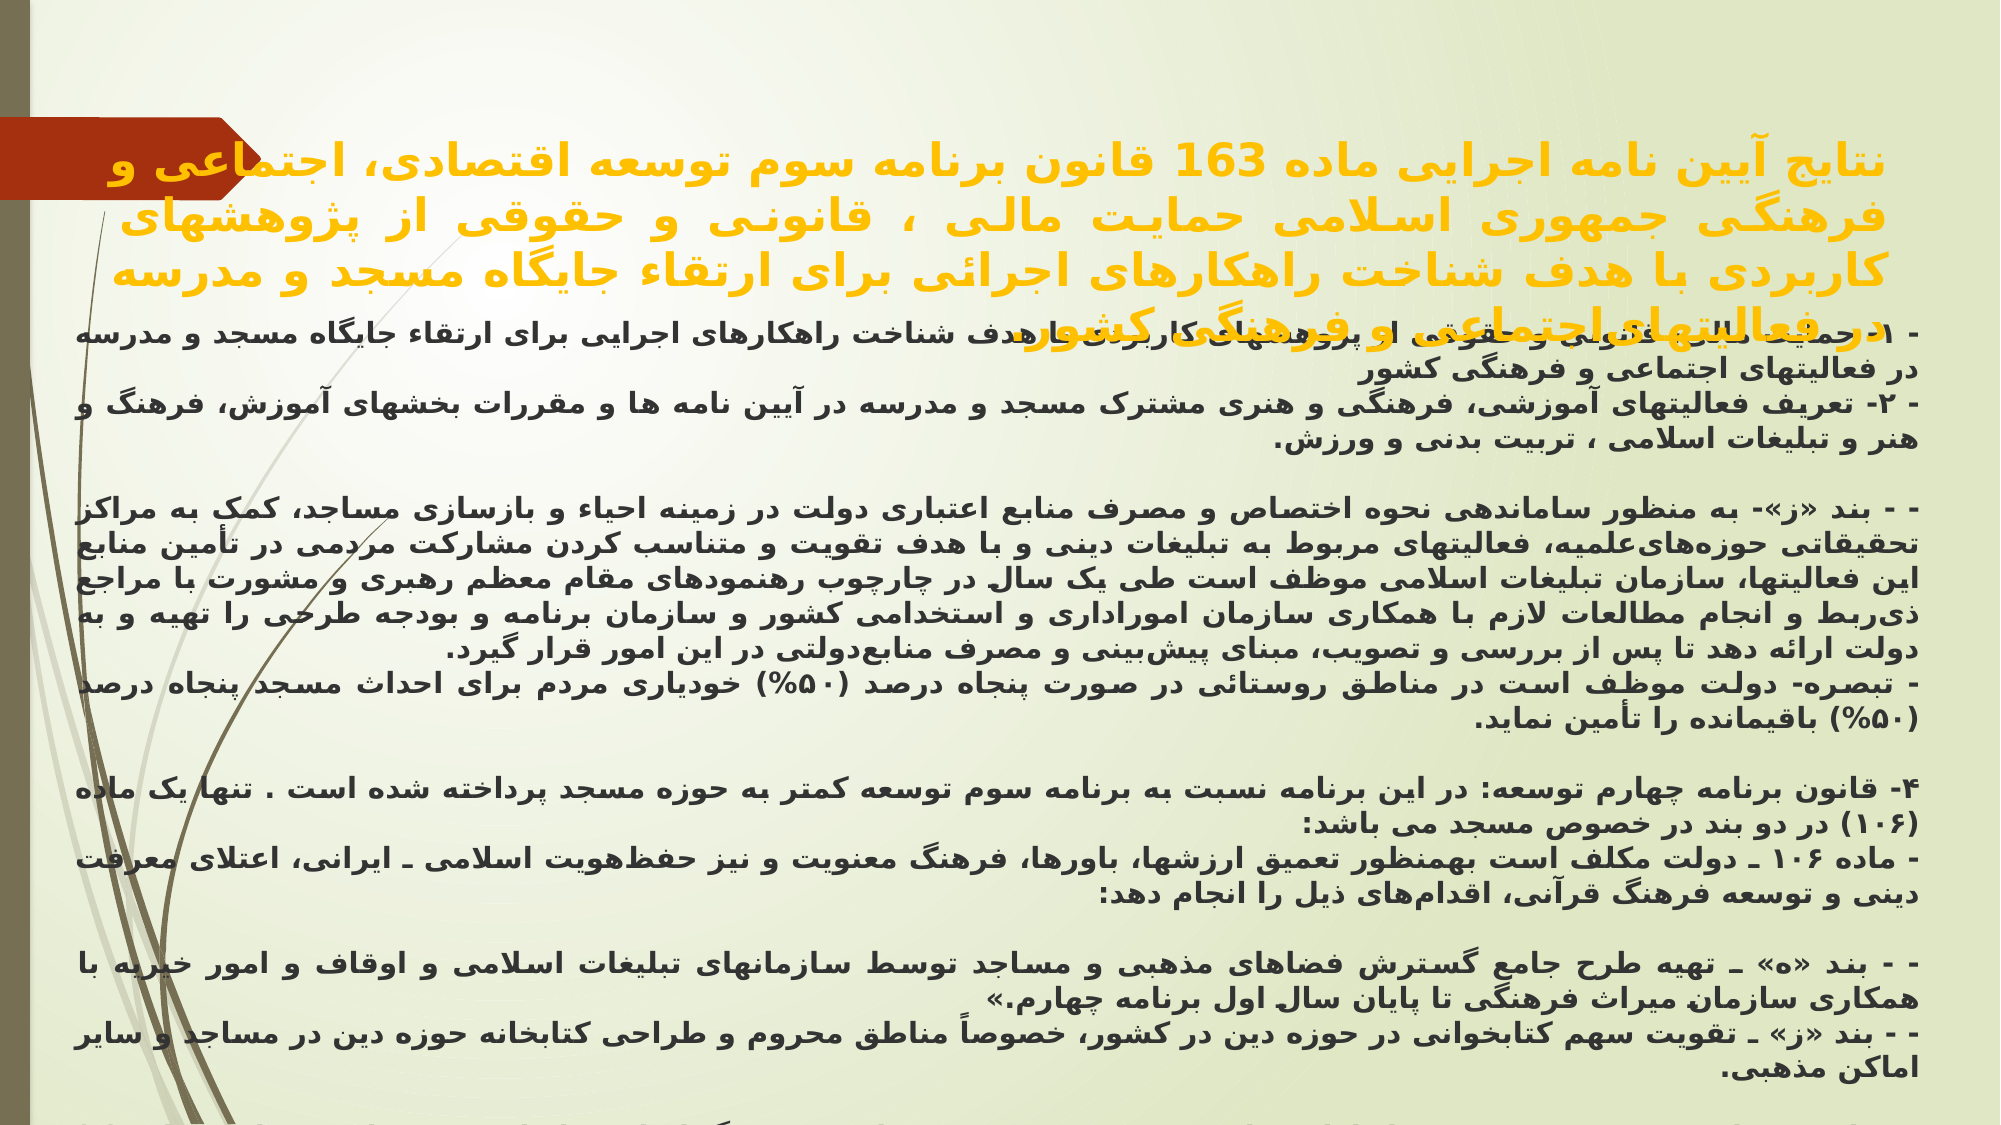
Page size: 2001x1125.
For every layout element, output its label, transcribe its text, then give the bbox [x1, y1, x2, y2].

text_box - ۱- حمایت مالی، قانونی و حقوقی از پژوهشهای کاربردی با هدف شناخت راهکارهای اجرایی برای ارتقاء جایگاه مسجد و مدرسه در فعالیتهای اجتماعی و فرهنگی کشور - ۲- تعریف فعالیتهای آموزشی، فرهنگی و هنری مشترک مسجد و مدرسه در آیین نامه ها و مقررات بخشهای آموزش، فرهنگ و هنر و تبلیغات اسلامی ، تربیت بدنی و ورزش. - - بند «ز»- به منظور ساماندهی نحوه اختصاص و مصرف منابع اعتباری دولت در زمینه احیاء و بازسازی مساجد، کمک به مراکز تحقیقاتی حوزه‌های‌علمیه، فعالیتهای مربوط به تبلیغات دینی و با هدف تقویت و متناسب کردن مشارکت مردمی در تأمین منابع این فعالیتها، سازمان تبلیغات اسلامی ‌موظف است طی یک سال در چارچوب رهنمودهای مقام معظم رهبری و مشورت با مراجع ذی‌ربط و انجام مطالعات لازم با همکاری سازمان امور‌اداری و استخدامی کشور و سازمان برنامه و بودجه طرحی را تهیه و به دولت ارائه دهد تا پس از بررسی و تصویب، مبنای پیش‌بینی و مصرف منابع‌دولتی در این امور قرار گیرد. ‌- تبصره- دولت موظف است در مناطق روستائی در صورت پنجاه درصد (۵۰%) خودیاری مردم برای احداث مسجد پنجاه درصد (۵۰%) باقیمانده‌ را تأمین نماید. ۴- قانون‌ برنامه‌ چهارم‌ توسعه:‌ در این برنامه نسبت به برنامه سوم توسعه کمتر به حوزه مسجد پرداخته شده است . تنها یک ماده (۱۰۶) در دو بند در خصوص مسجد می باشد: - ماده‌ ۱۰۶ ـ دولت‌ مکلف‌ است‌ به‎منظور تعمیق‌ ارزشها، باورها، فرهنگ‌ معنویت‌ و نیز حفظ‌هویت‌ اسلامی‌ ـ ایرانی‌، اعتلای‌ معرفت‌ دینی‌ و توسعه‌ فرهنگ‌ قرآنی‌، اقدام‌های‌ ذیل‌ را انجام‌ دهد: - - بند «ه» ـ تهیه‌ طرح‌ جامع‌ گسترش‌ فضاهای‌ مذهبی‌ و مساجد توسط‌ سازمانهای‌ تبلیغات ‌اسلامی‌ و اوقاف‌ و امور خیریه‌ با همکاری‌ سازمان‌ میراث‌ فرهنگی‌ تا پایان‌ سال‌ اول‌ برنامه ‌چهارم‌.» - - بند «ز» ـ تقویت‌ سهم‌ کتابخوانی‌ در حوزه‌ دین‌ در کشور، خصوصاً مناطق‌ محروم‌ و طراحی‌ کتابخانه‌ حوزه‌ دین‌ در مساجد و سایر اماکن‌ مذهبی‌. ۵- قانون برنامه پنجم توسعه: در فصل اول برنامه پنجم توسعه که مربوط به «فرهنگ اسلامی ایرانی» می باشد تنها یک ماده (۶) در ۶ بند به طور مستقیم به امر مسجد و نمازخانه اختصاص یافته و پنج ماده دیگر نیز در آن به طور تقریبی و نسبی اشاره ای به مسجد شده است: - ماده ۶ ـ به منظور توسعه فضاهای مذهبی فرهنگی و بهره‌گیری بهینه از بقاع متبرکه، گلزار شهدا و اماکن مذهبی و تثبیت جایگاه مسجد به عنوان اصلی‌ترین پایگاه عبادی و تربیتی، سیاسی، اجتماعی و فرهنگی اقدامات زیر انجام می‌شود: ، [59, 307, 1935, 1125]
title نتایج آیین نامه اجرایی ماده 163 قانون برنامه سوم توسعه اقتصادی، اجتماعی و فرهنگی جمهوری اسلامی حمایت مالی ، قانونی و حقوقی از پژوهشهای کاربردی با هدف شناخت راهکارهای اجرائی برای ارتقاء جایگاه مسجد و مدرسه در فعالیتهای‌اجتماعی و فرهنگی کشور. [94, 122, 1904, 285]
